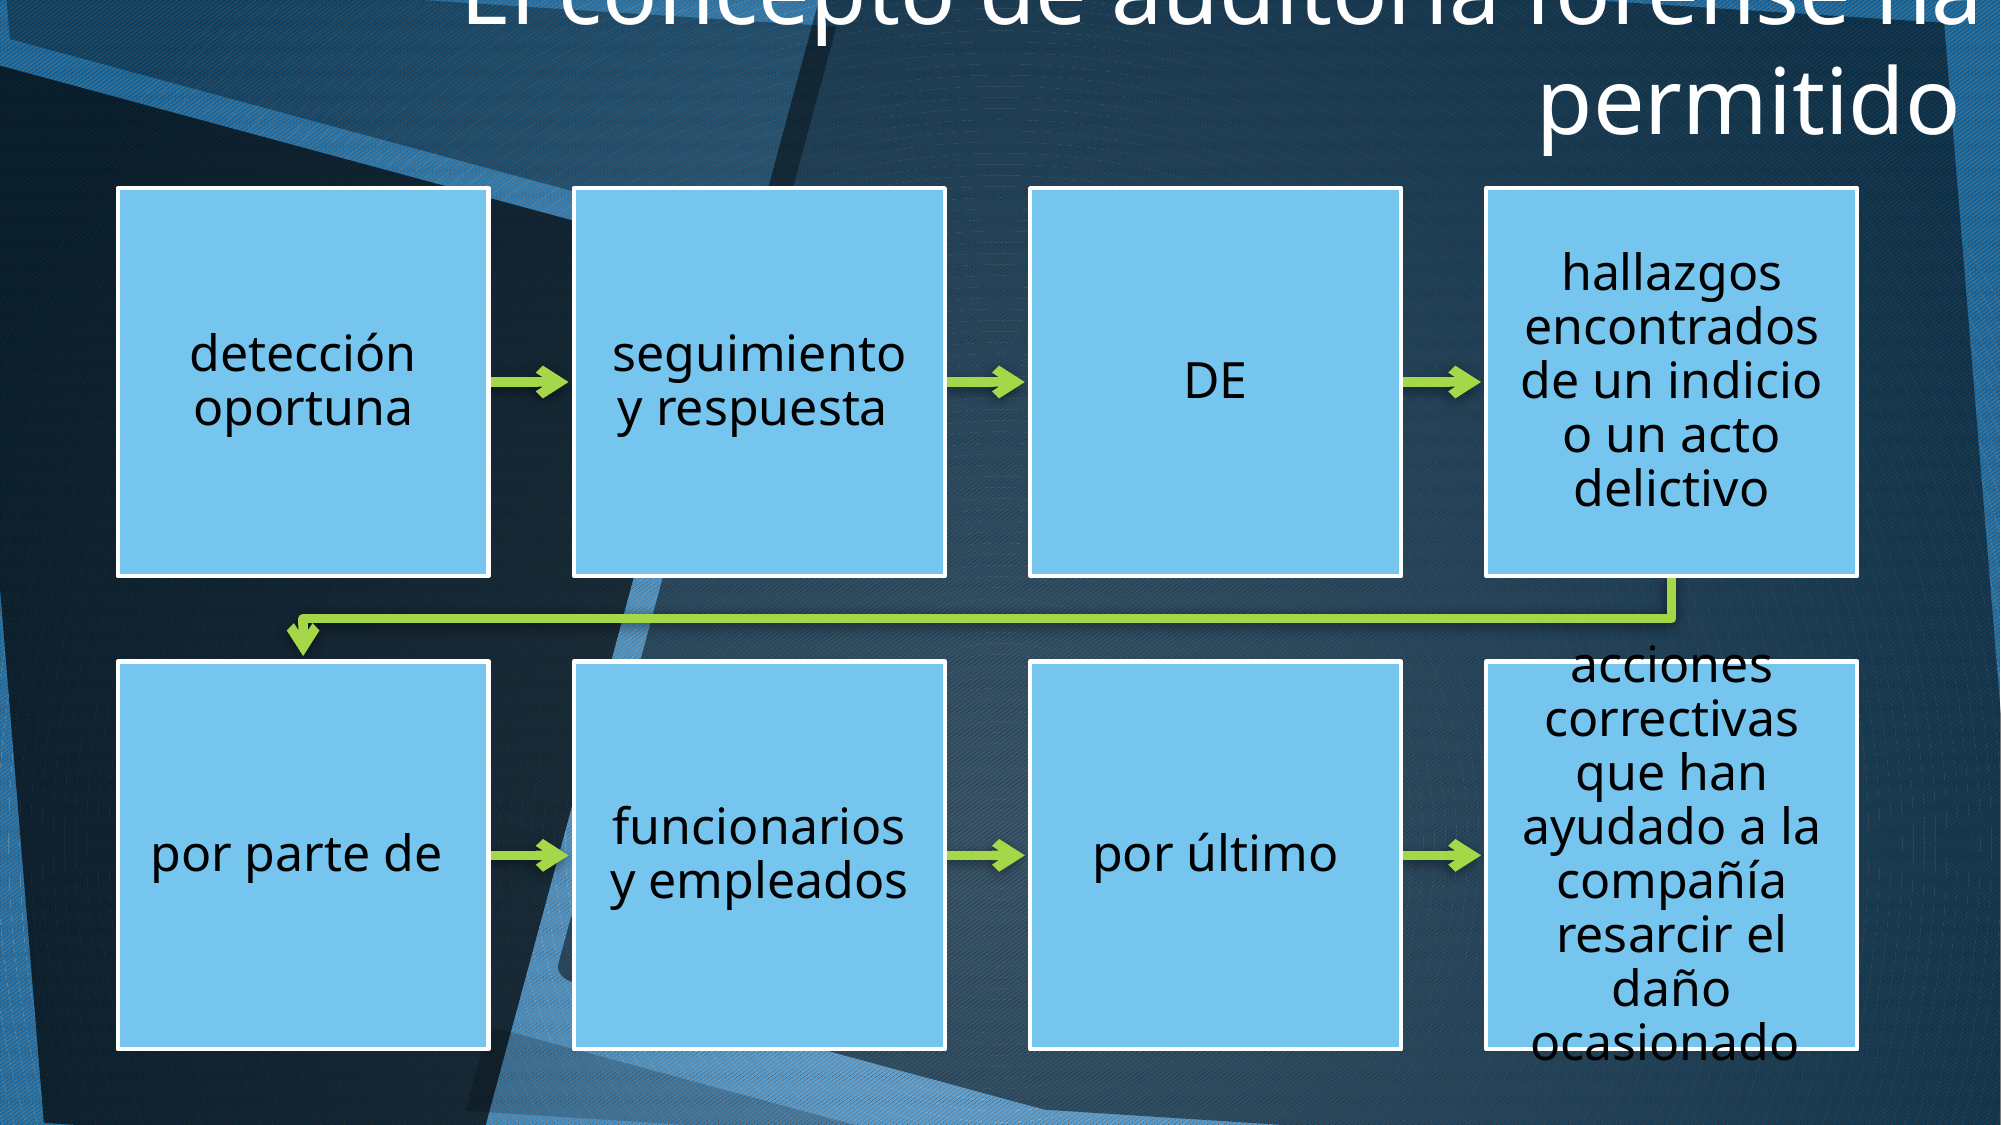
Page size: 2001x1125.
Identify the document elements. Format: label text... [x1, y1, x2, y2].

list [0, 186, 1976, 1051]
title El concepto de auditoría forense ha permitido [24, 0, 2000, 161]
